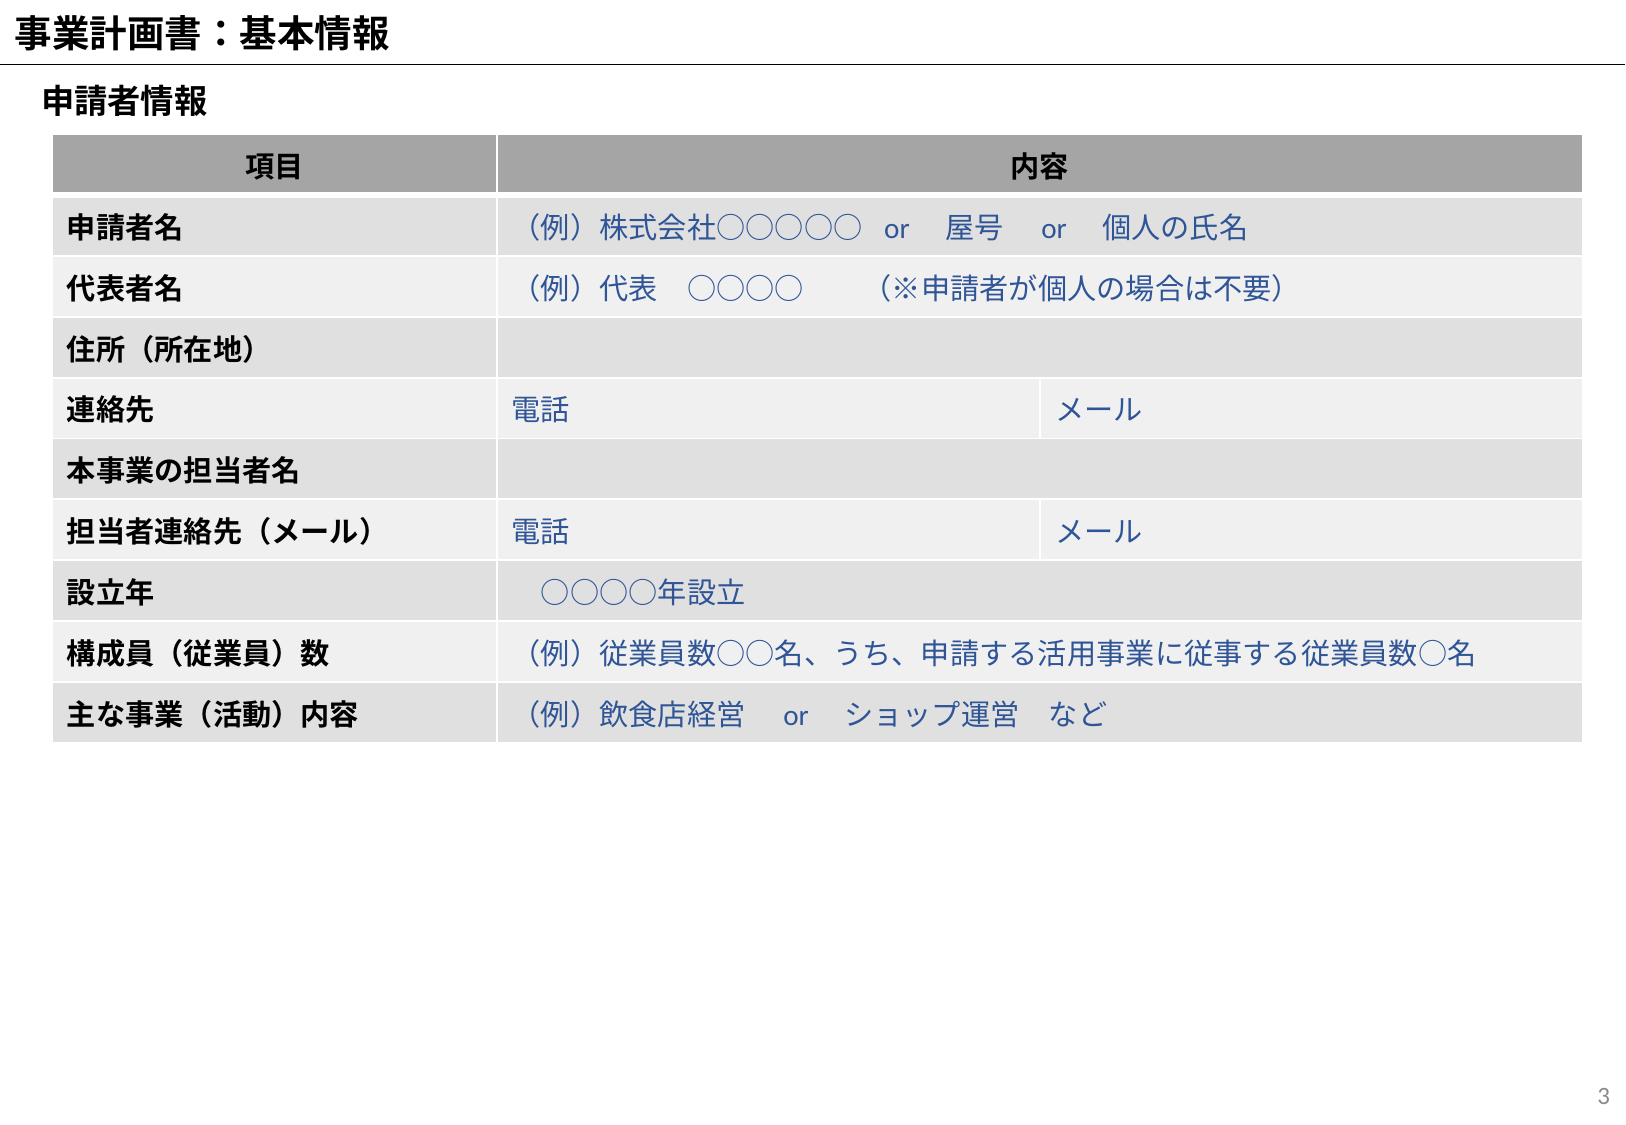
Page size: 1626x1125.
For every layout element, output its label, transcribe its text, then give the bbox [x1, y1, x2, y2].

table_cell 担当者連絡先（メール） [53, 500, 496, 559]
slide_number 3 [1259, 1065, 1625, 1125]
table_cell 連絡先 [53, 379, 496, 438]
table_cell 主な事業（活動）内容 [53, 683, 496, 742]
table_cell [498, 439, 1582, 498]
table_cell 設立年 [53, 561, 496, 620]
table_cell 申請者名 [53, 198, 496, 255]
table_cell 住所（所在地） [53, 318, 496, 377]
table_header 内容 [498, 135, 1582, 192]
table_cell （例）飲食店経営 or ショップ運営 など [498, 683, 1582, 742]
table_cell 電話 [498, 379, 1039, 438]
text_box 申請者情報 [26, 72, 257, 128]
table_cell （例）代表 ○○○○ （※申請者が個人の場合は不要） [498, 257, 1582, 316]
table_cell 本事業の担当者名 [53, 439, 496, 498]
table_cell メール [1041, 379, 1582, 438]
table_header 項目 [53, 135, 496, 192]
text_box 事業計画書：基本情報 [0, 2, 428, 63]
table_cell 構成員（従業員）数 [53, 622, 496, 681]
table_cell 電話 [498, 500, 1039, 559]
table_cell ○○○○年設立 [498, 561, 1582, 620]
table_cell [498, 318, 1582, 377]
table_cell 代表者名 [53, 257, 496, 316]
table_cell メール [1041, 500, 1582, 559]
table_cell （例）従業員数○○名、うち、申請する活用事業に従事する従業員数○名 [498, 622, 1582, 681]
table_cell （例）株式会社○○○○○ or 屋号 or 個人の氏名 [498, 198, 1582, 255]
